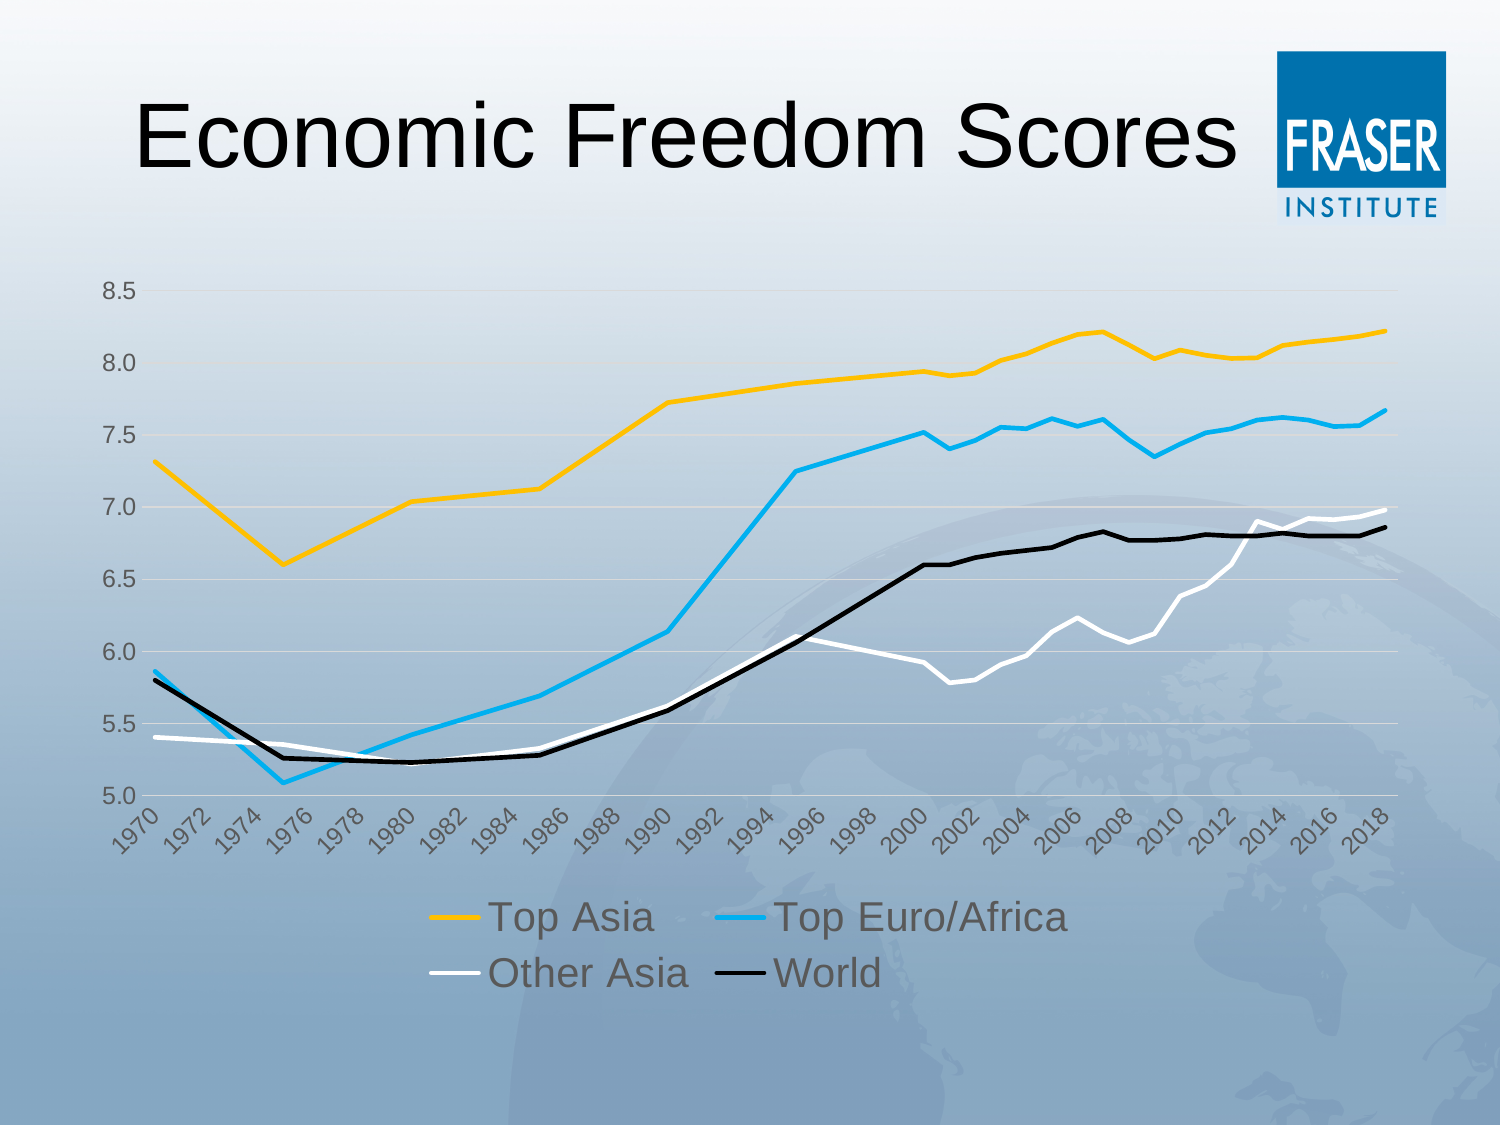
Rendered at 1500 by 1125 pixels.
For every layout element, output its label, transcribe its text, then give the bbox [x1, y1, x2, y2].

chart [74, 262, 1426, 1006]
title Economic Freedom Scores [12, 37, 1363, 225]
picture [0, 0, 1500, 1125]
